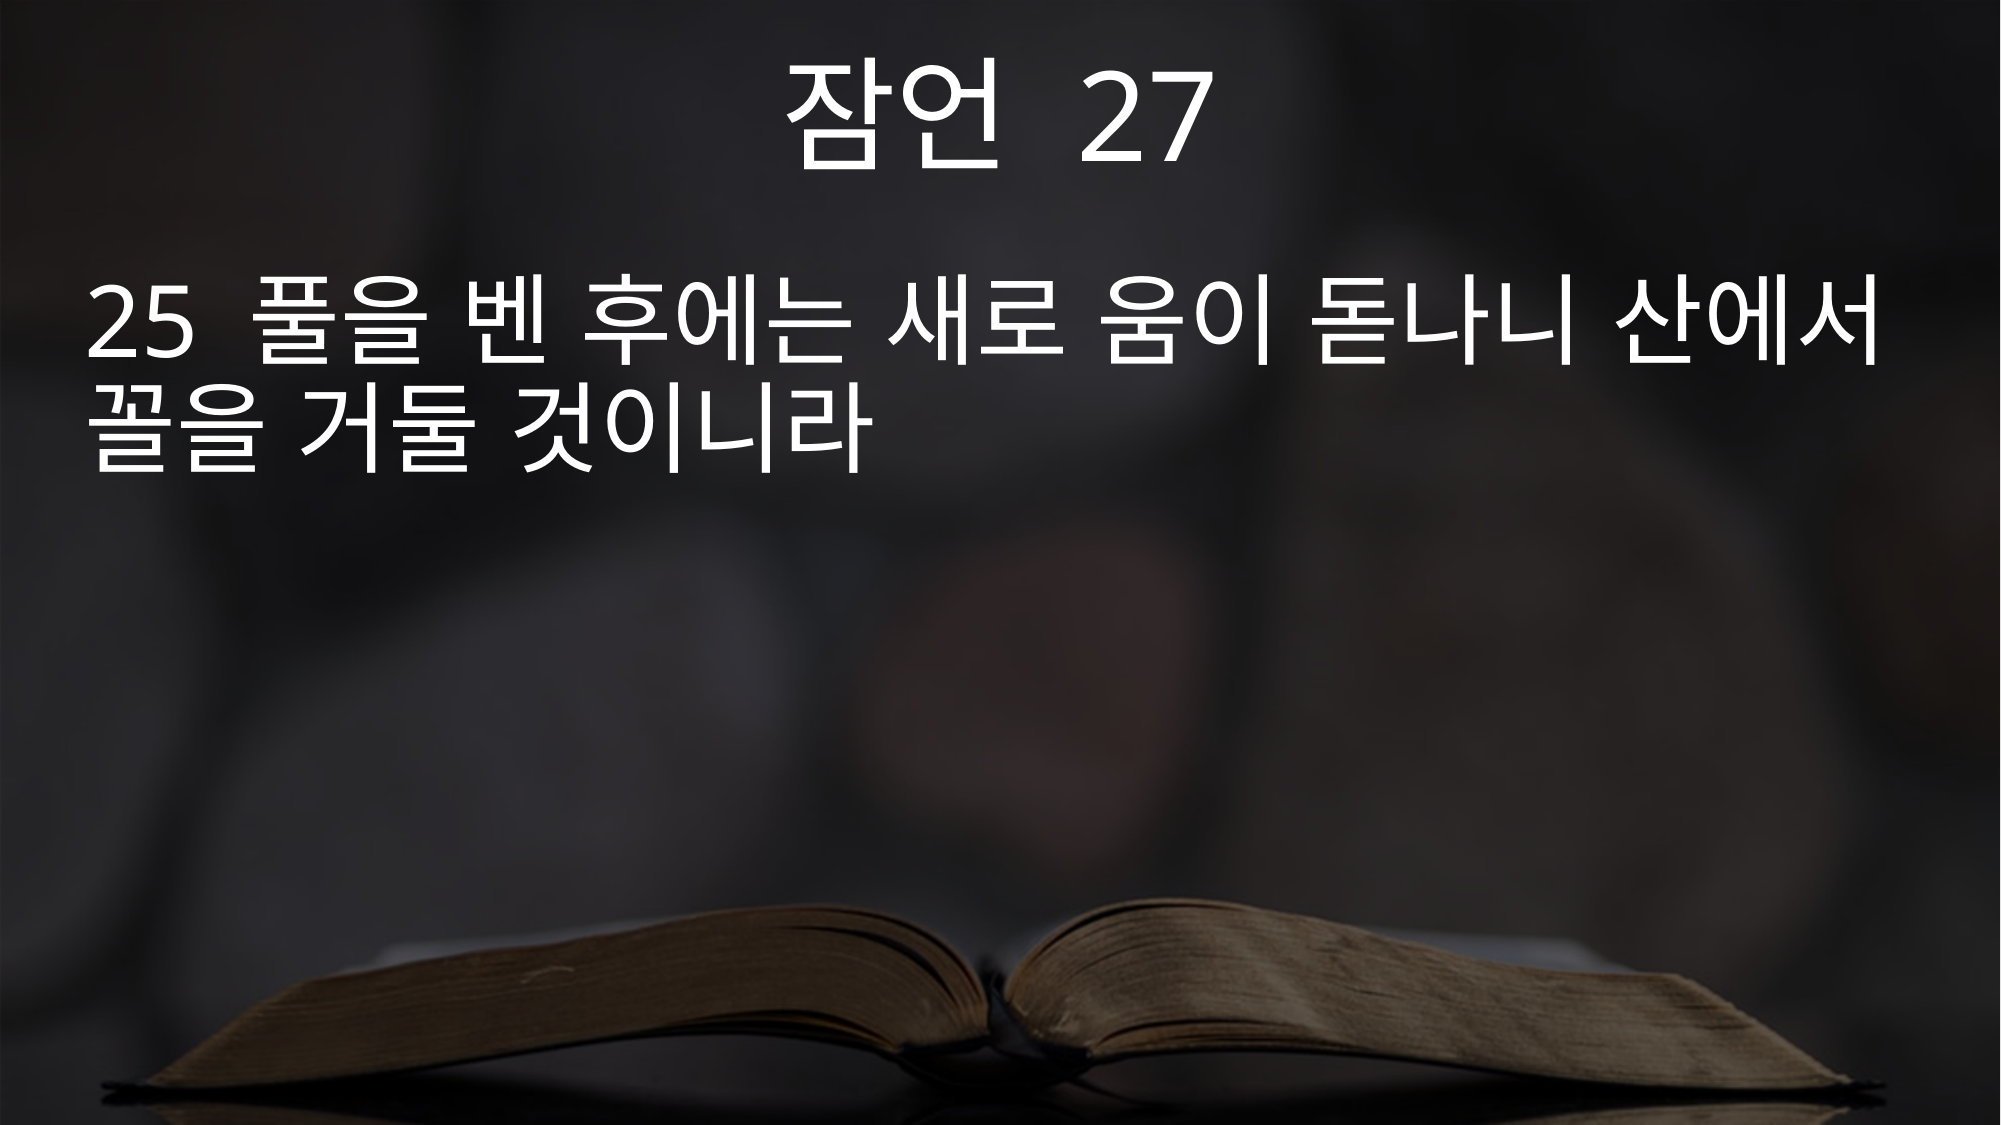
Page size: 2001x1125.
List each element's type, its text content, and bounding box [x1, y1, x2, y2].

picture [0, 0, 2001, 1125]
footer 잠언 27 [0, 32, 2000, 192]
list 25 풀을 벤 후에는 새로 움이 돋나니 산에서 꼴을 거둘 것이니라 [69, 263, 1953, 423]
